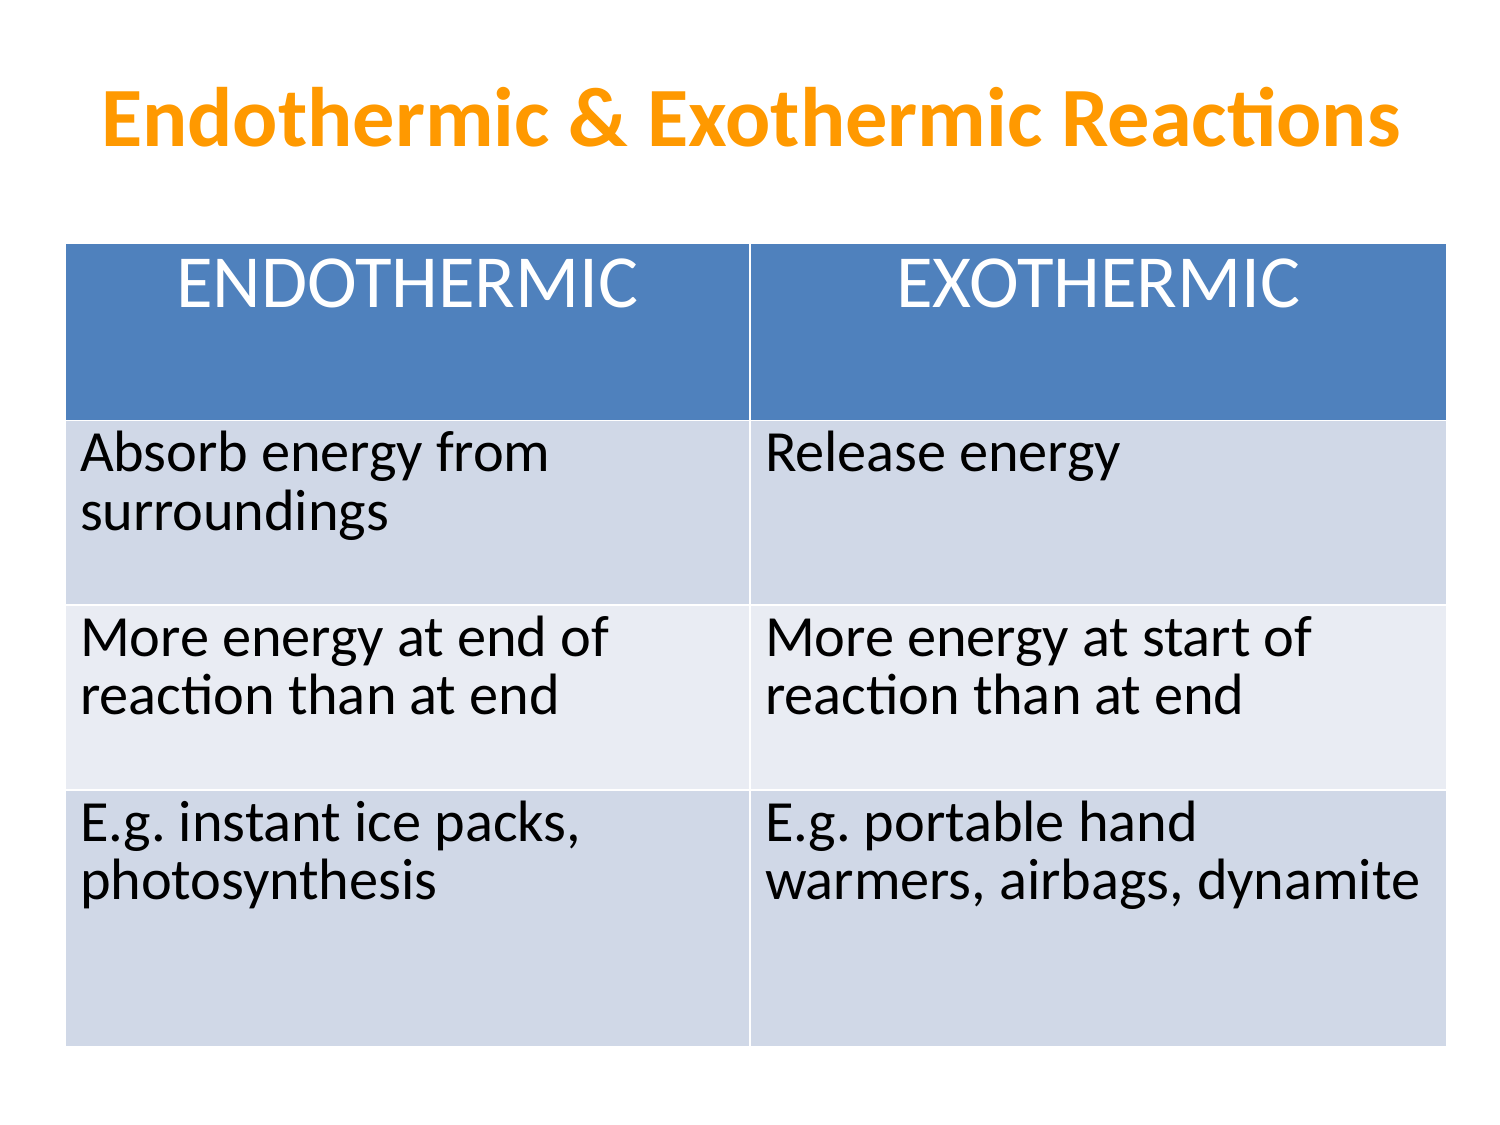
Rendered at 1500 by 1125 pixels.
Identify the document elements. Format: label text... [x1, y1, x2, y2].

table_header ENDOTHERMIC [66, 244, 749, 420]
table_cell E.g. instant ice packs, photosynthesis [66, 791, 749, 1046]
table_cell E.g. portable hand warmers, airbags, dynamite [751, 791, 1446, 1046]
table_cell Absorb energy from surroundings [66, 421, 749, 604]
table_cell More energy at start of reaction than at end [751, 606, 1446, 789]
table_cell More energy at end of reaction than at end [66, 606, 749, 789]
title Endothermic & Exothermic Reactions [76, 42, 1427, 183]
table_cell Release energy [751, 421, 1446, 604]
table_header EXOTHERMIC [751, 244, 1446, 420]
